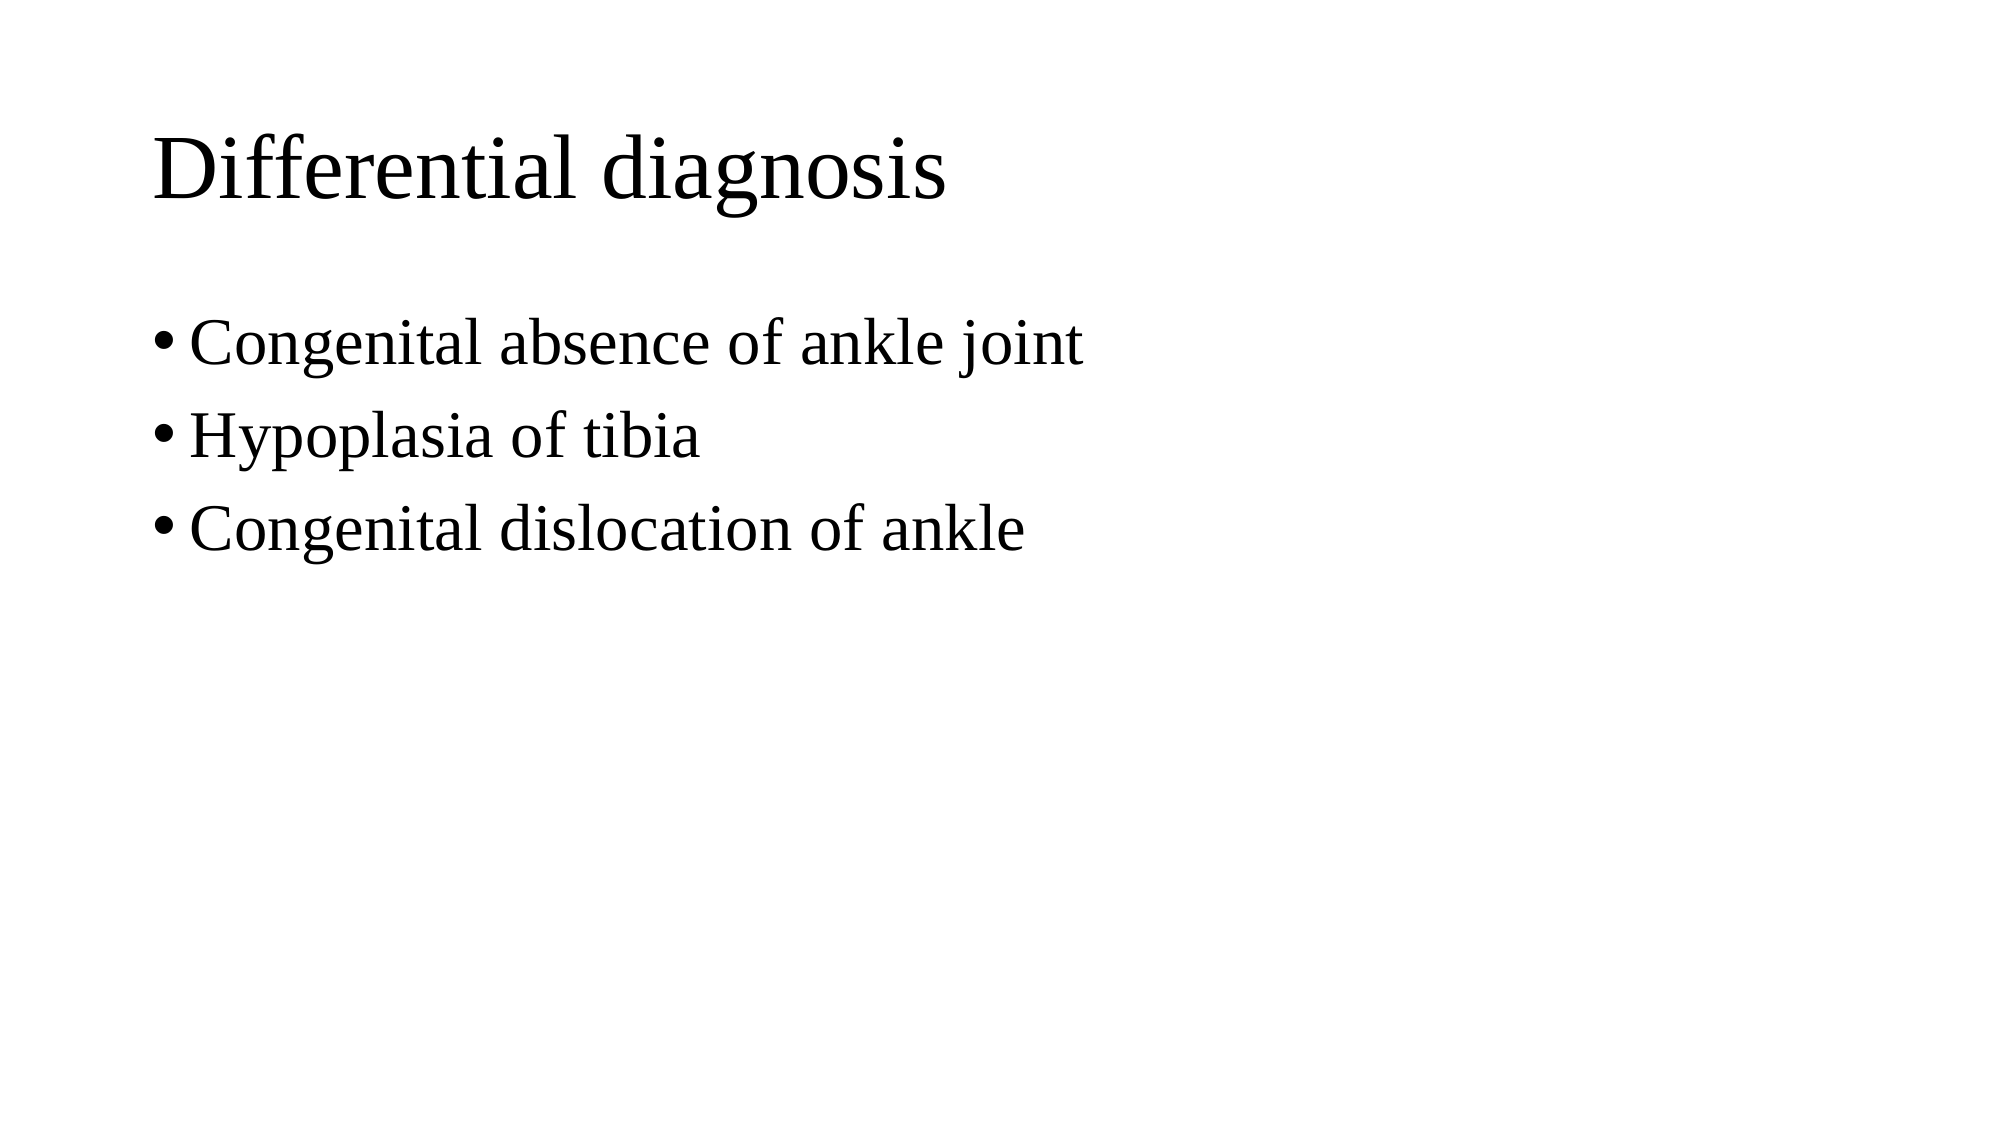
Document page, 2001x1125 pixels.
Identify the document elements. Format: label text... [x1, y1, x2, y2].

title Differential diagnosis [137, 59, 1863, 278]
list Congenital absence of ankle joint Hypoplasia of tibia Congenital dislocation of ankle [137, 299, 1863, 1014]
